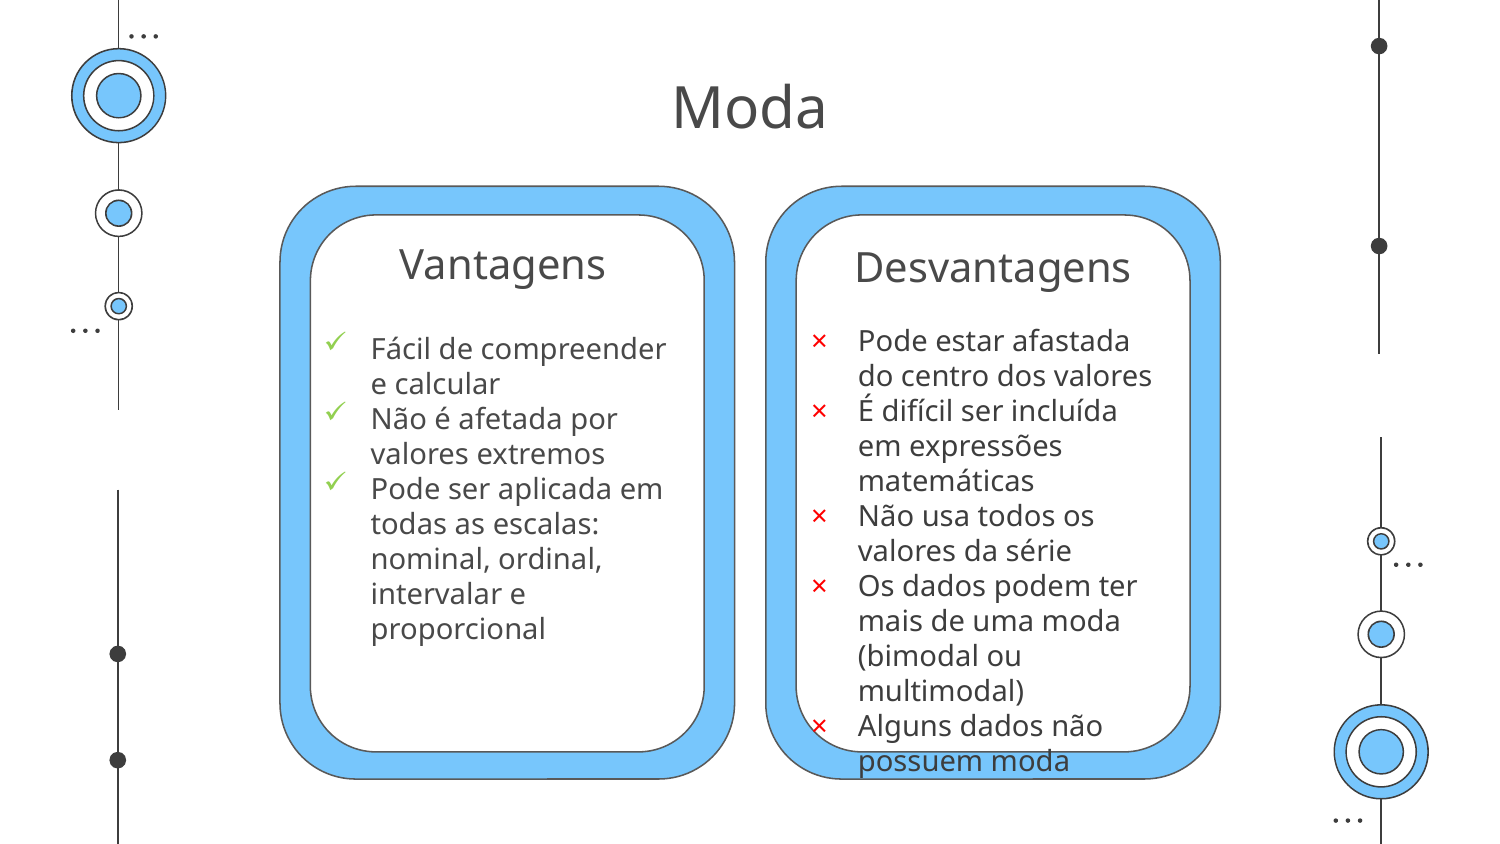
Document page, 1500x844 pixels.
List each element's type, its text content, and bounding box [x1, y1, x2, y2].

text_box [817, 735, 1169, 752]
subtitle Fácil de compreender e calcular Não é afetada por valores extremos Pode ser aplicada em todas as escalas: nominal, ordinal, intervalar e proporcional [308, 315, 705, 743]
text_box Desvantagens [828, 197, 1158, 284]
text_box [310, 221, 705, 315]
text_box [279, 186, 735, 780]
text_box [343, 743, 672, 752]
title Vantagens [338, 220, 668, 307]
text_box [350, 214, 664, 220]
text_box [796, 224, 1191, 725]
title Moda [296, 55, 1204, 156]
text_box Pode estar afastada do centro dos valores É difícil ser incluída em expressões matemáticas Não usa todos os valores da série Os dados podem ter mais de uma moda (bimodal ou multimodal) Alguns dados não possuem moda [796, 307, 1178, 735]
text_box [765, 186, 1221, 780]
